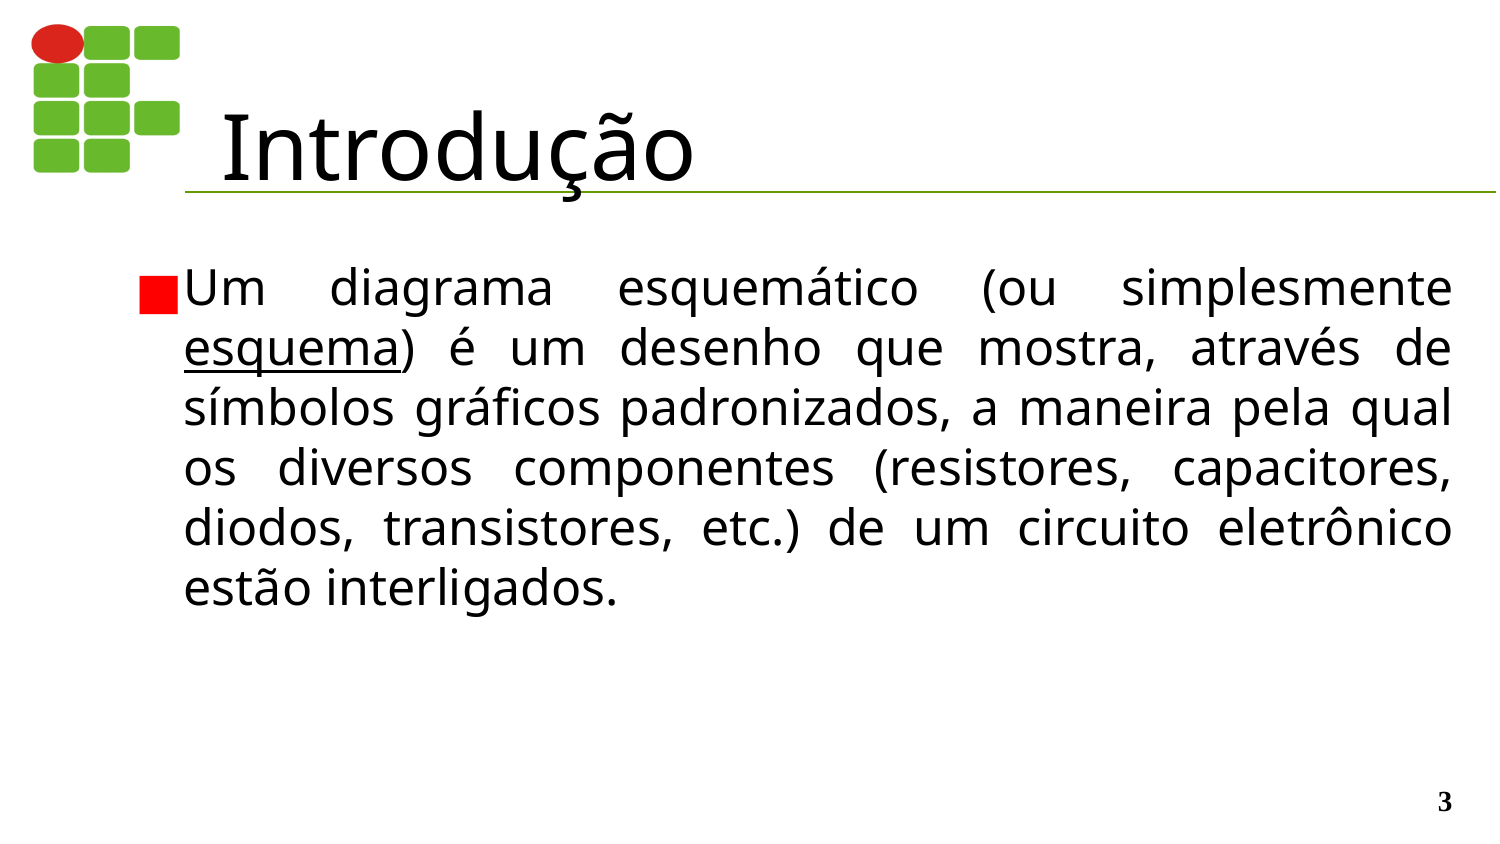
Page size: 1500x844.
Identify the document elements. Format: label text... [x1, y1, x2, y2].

title Introdução [206, 26, 1468, 207]
picture [29, 23, 182, 174]
text_box ‹#› [1155, 774, 1468, 825]
list Um diagrama esquemático (ou simplesmente esquema) é um desenho que mostra, através de símbolos gráficos padronizados, a maneira pela qual os diversos componentes (resistores, capacitores, diodos, transistores, etc.) de um circuito eletrônico estão interligados. [46, 248, 1469, 774]
